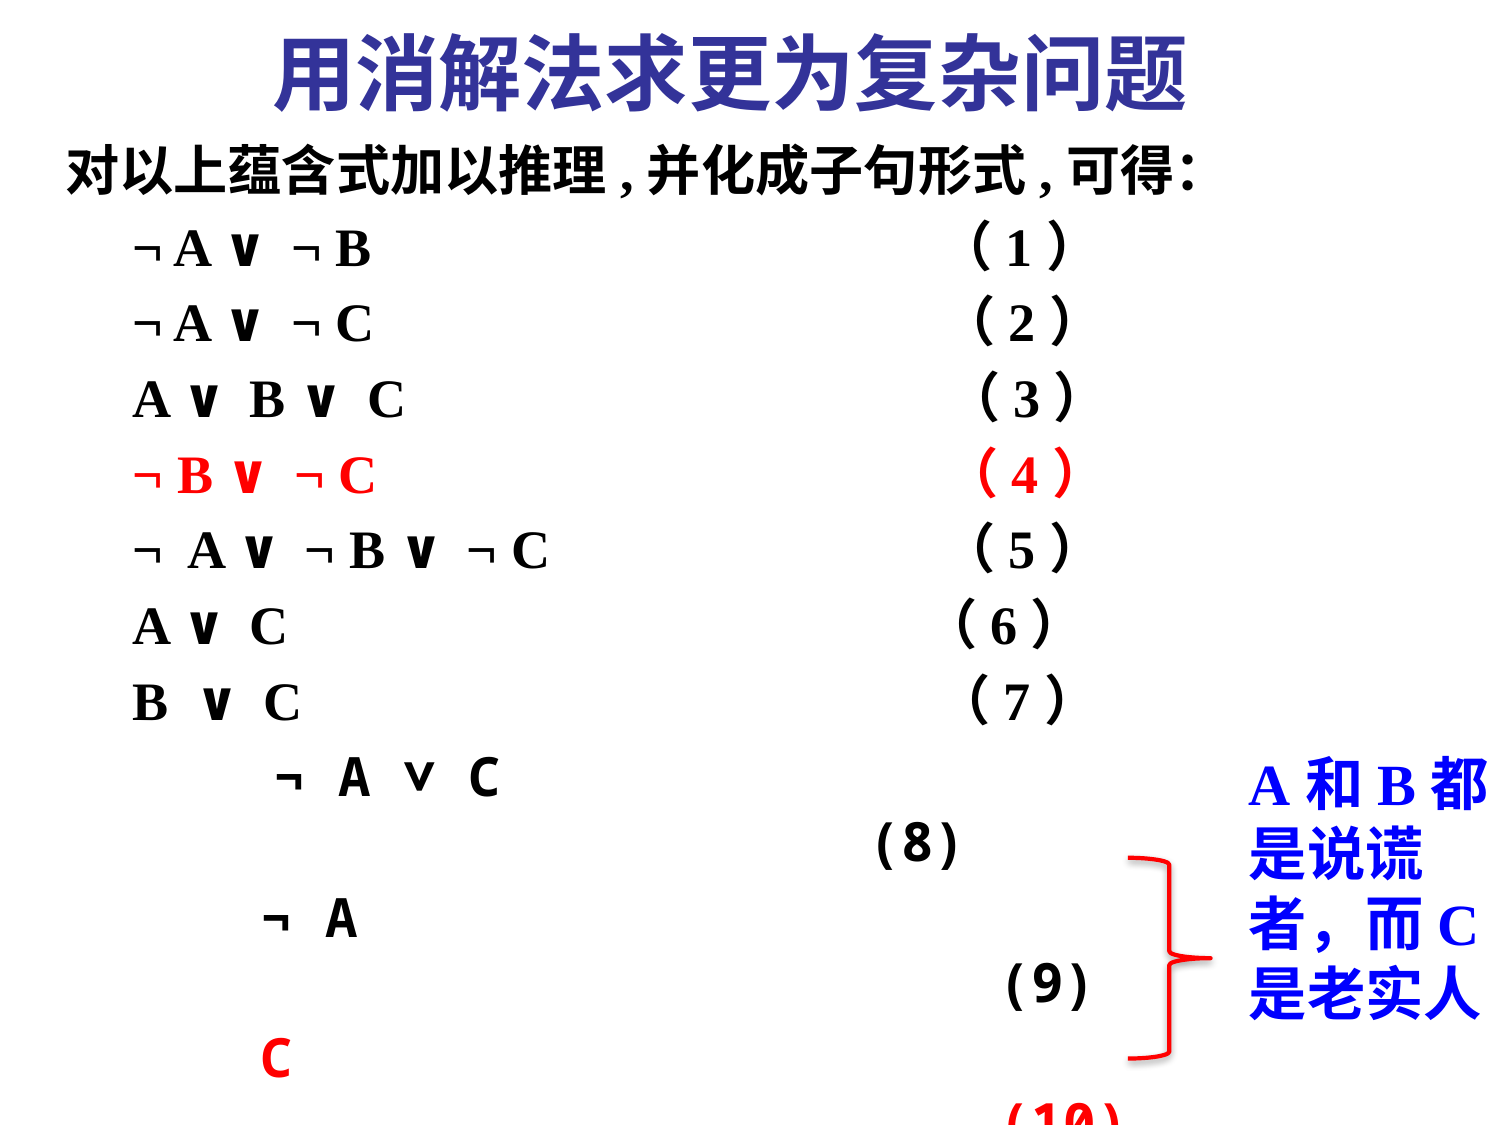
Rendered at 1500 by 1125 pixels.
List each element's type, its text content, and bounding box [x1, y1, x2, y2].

list 对以上蕴含式加以推理,并化成子句形式,可得： ¬ A ∨ ¬ B （1） ¬ A ∨ ¬ C （2） A ∨ B ∨ C （3） ¬ B ∨ ¬ C （4） ¬ A ∨ ¬ B ∨ ¬ C （5） A ∨ C （6） B ∨ C （7） ¬ A ∨ C (8) ¬ A (9) C (10) ¬ B (11) [64, 149, 1247, 905]
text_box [1127, 739, 1500, 1109]
title 用消解法求更为复杂问题 [24, 0, 1436, 142]
